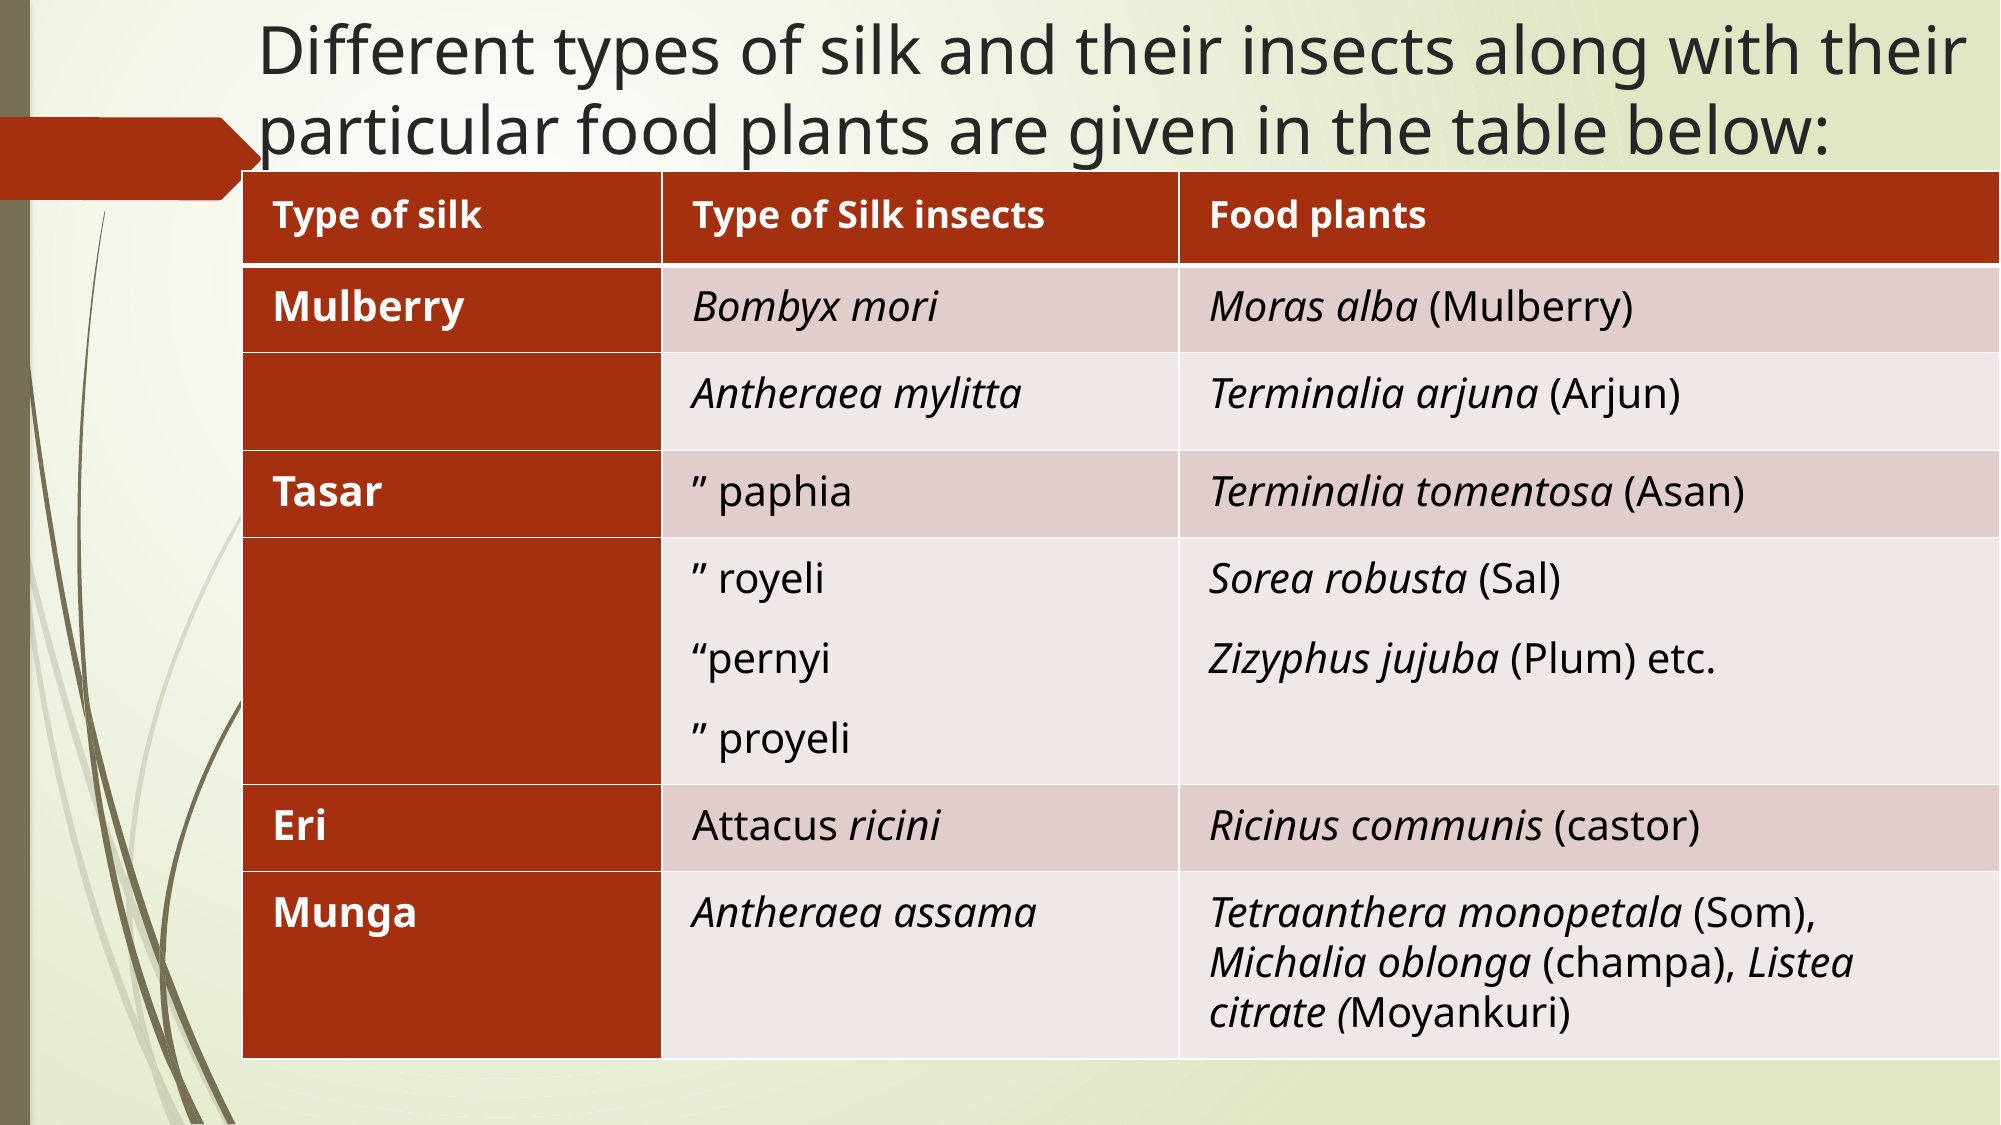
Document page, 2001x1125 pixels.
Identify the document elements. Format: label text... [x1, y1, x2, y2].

table_cell Terminalia arjuna (Arjun) [1180, 353, 1999, 450]
title Different types of silk and their insects along with their particular food plants are given in the table below: [242, 0, 2000, 170]
table_cell ” royeli “pernyi ” proyeli [663, 538, 1178, 784]
table_cell Bombyx mori [663, 268, 1178, 352]
table_cell Antheraea mylitta [663, 353, 1178, 450]
table_cell Munga [243, 872, 661, 1058]
table_cell Mulberry [243, 268, 661, 352]
table_cell Ricinus communis (castor) [1180, 785, 1999, 871]
table_cell Tetraanthera monopetala (Som), Michalia oblonga (champa), Listea citrate (Moyankuri) [1180, 872, 1999, 1058]
table_cell Terminalia tomentosa (Asan) [1180, 451, 1999, 537]
table_header Food plants [1180, 172, 1999, 263]
table_cell Sorea robusta (Sal) Zizyphus jujuba (Plum) etc. [1180, 538, 1999, 784]
table_cell ” paphia [663, 451, 1178, 537]
table_cell [243, 353, 661, 450]
table_cell [243, 538, 661, 784]
table_cell Moras alba (Mulberry) [1180, 268, 1999, 352]
table_cell Attacus ricini [663, 785, 1178, 871]
table_cell Antheraea assama [663, 872, 1178, 1058]
table_header Type of silk [243, 172, 661, 263]
table_header Type of Silk insects [663, 172, 1178, 263]
table_cell Tasar [243, 451, 661, 537]
table_cell Eri [243, 785, 661, 871]
